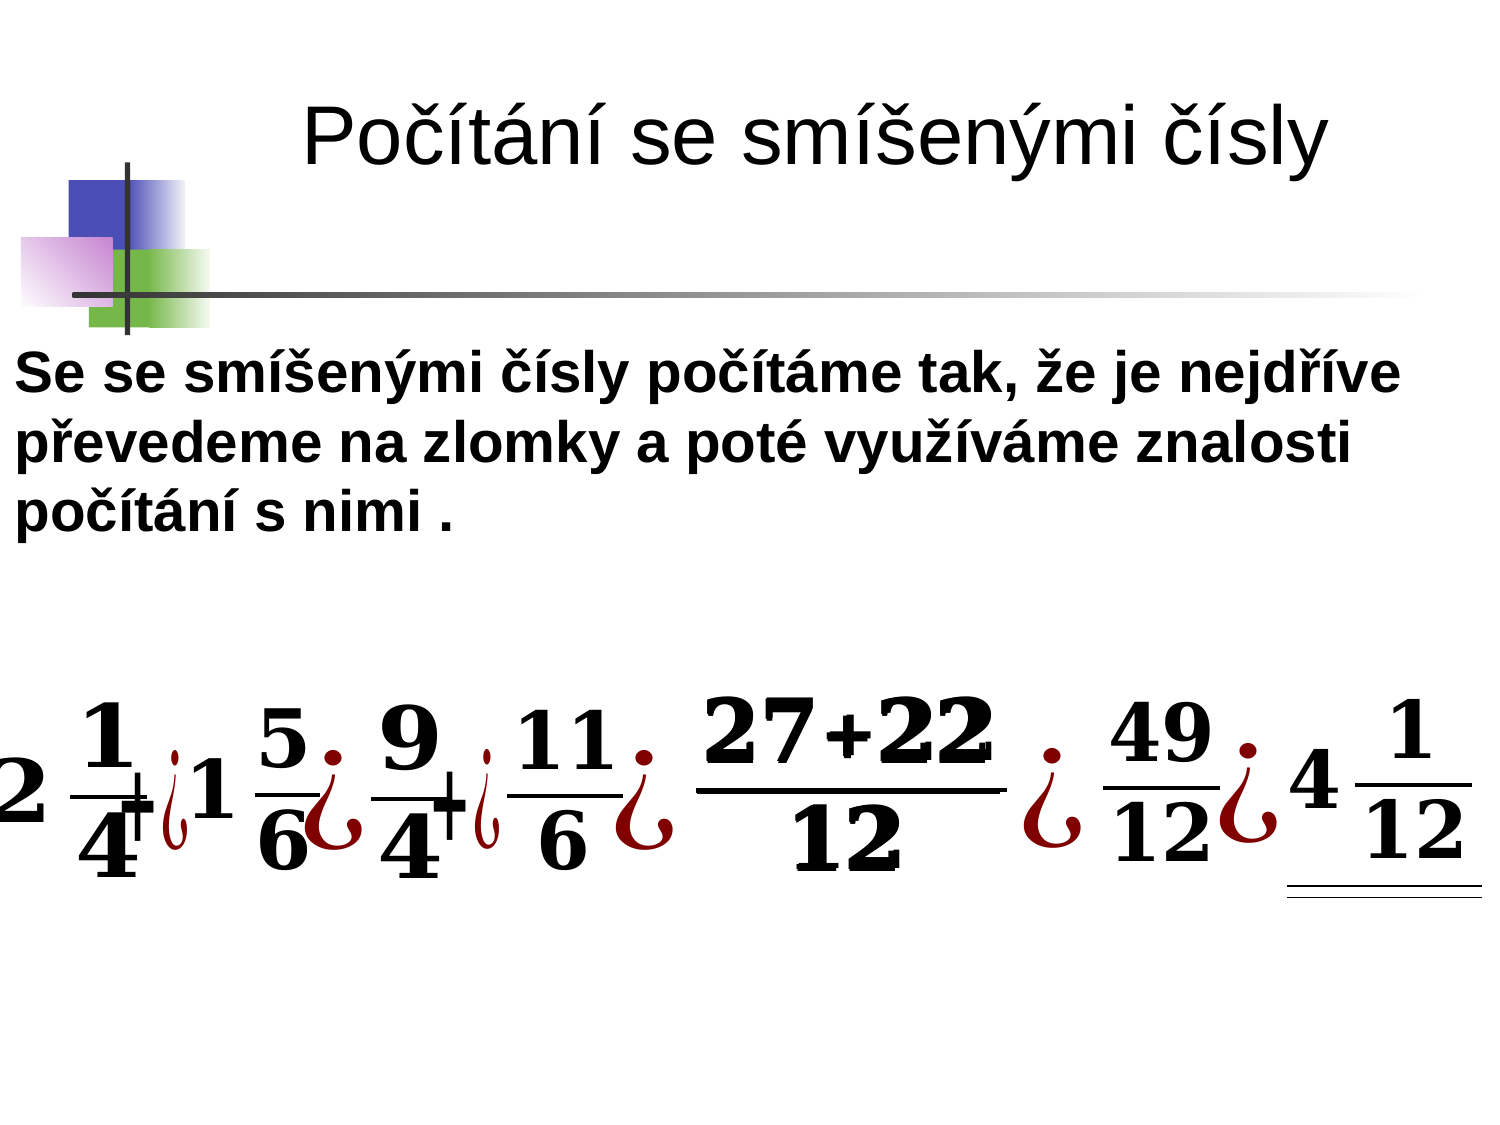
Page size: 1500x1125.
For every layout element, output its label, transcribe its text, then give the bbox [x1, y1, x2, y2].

text_box Se se smíšenými čísly počítáme tak, že je nejdříve převedeme na zlomky a poté využíváme znalosti počítání s nimi . [0, 326, 1500, 551]
text_box Počítání se smíšenými čísly [262, 74, 1370, 189]
